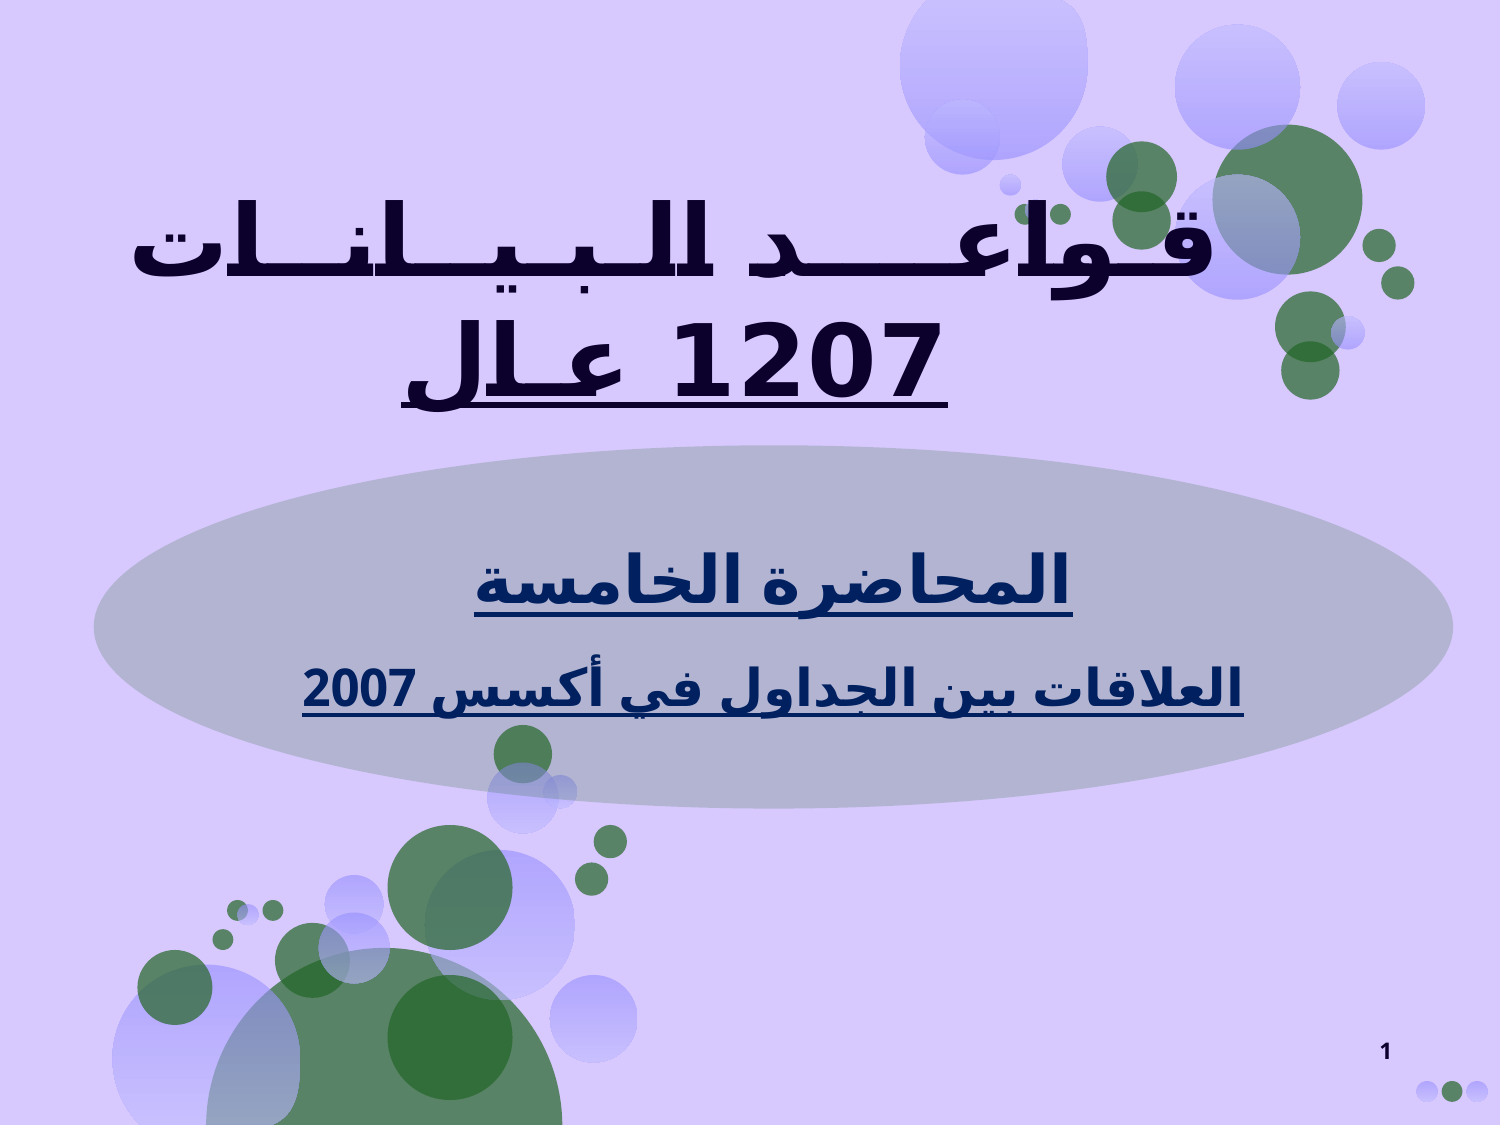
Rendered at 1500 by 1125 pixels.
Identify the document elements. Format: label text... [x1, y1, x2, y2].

text_box قـواعــــد الـبـيــانــات 1207 عـال [93, 175, 1257, 417]
slide_number 1 [1335, 1031, 1436, 1074]
text_box المحاضرة الخامسة العلاقات بين الجداول في أكسس 2007 [93, 445, 1454, 809]
